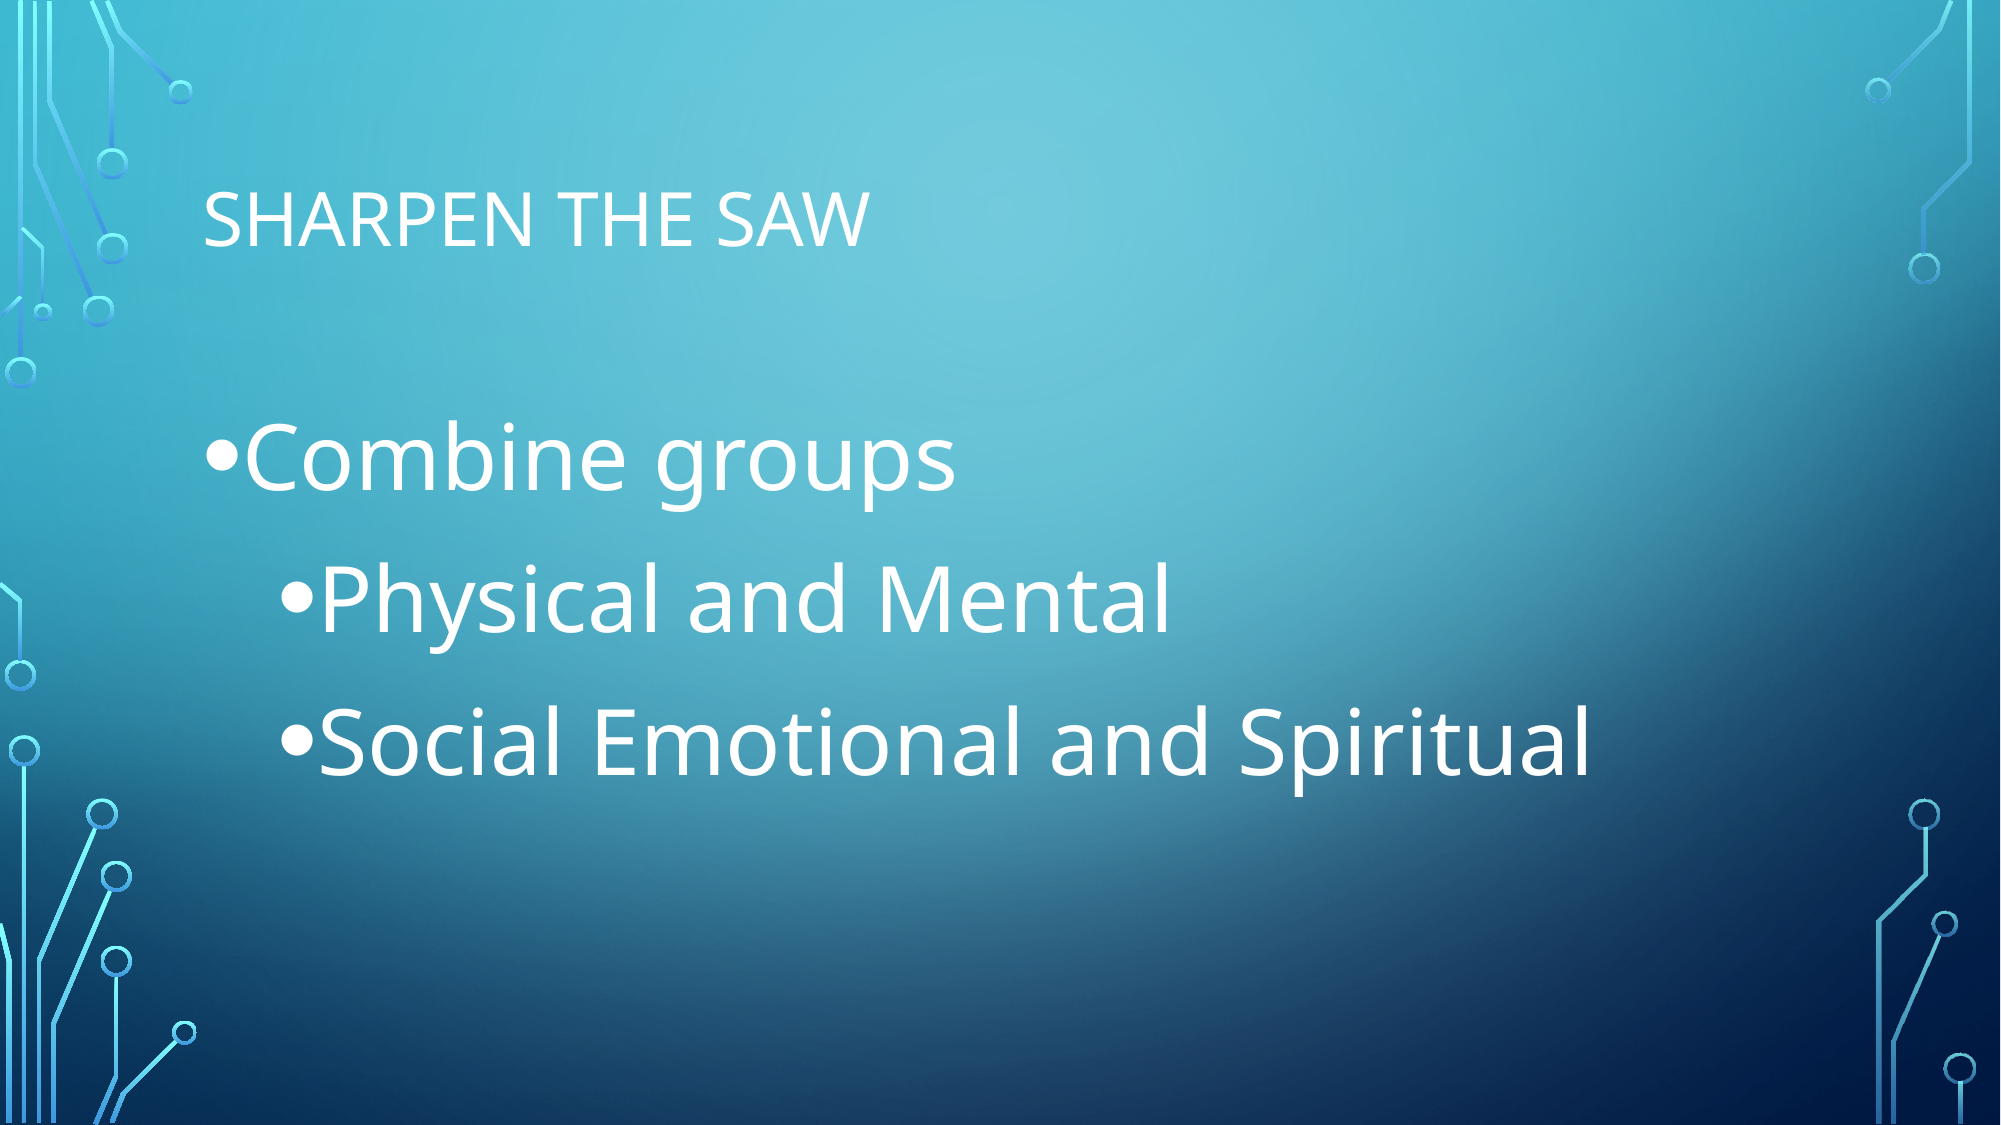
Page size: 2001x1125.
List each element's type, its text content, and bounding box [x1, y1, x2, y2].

title Sharpen the saw [187, 101, 1813, 344]
list Combine groups Physical and Mental Social Emotional and Spiritual [187, 369, 1813, 950]
